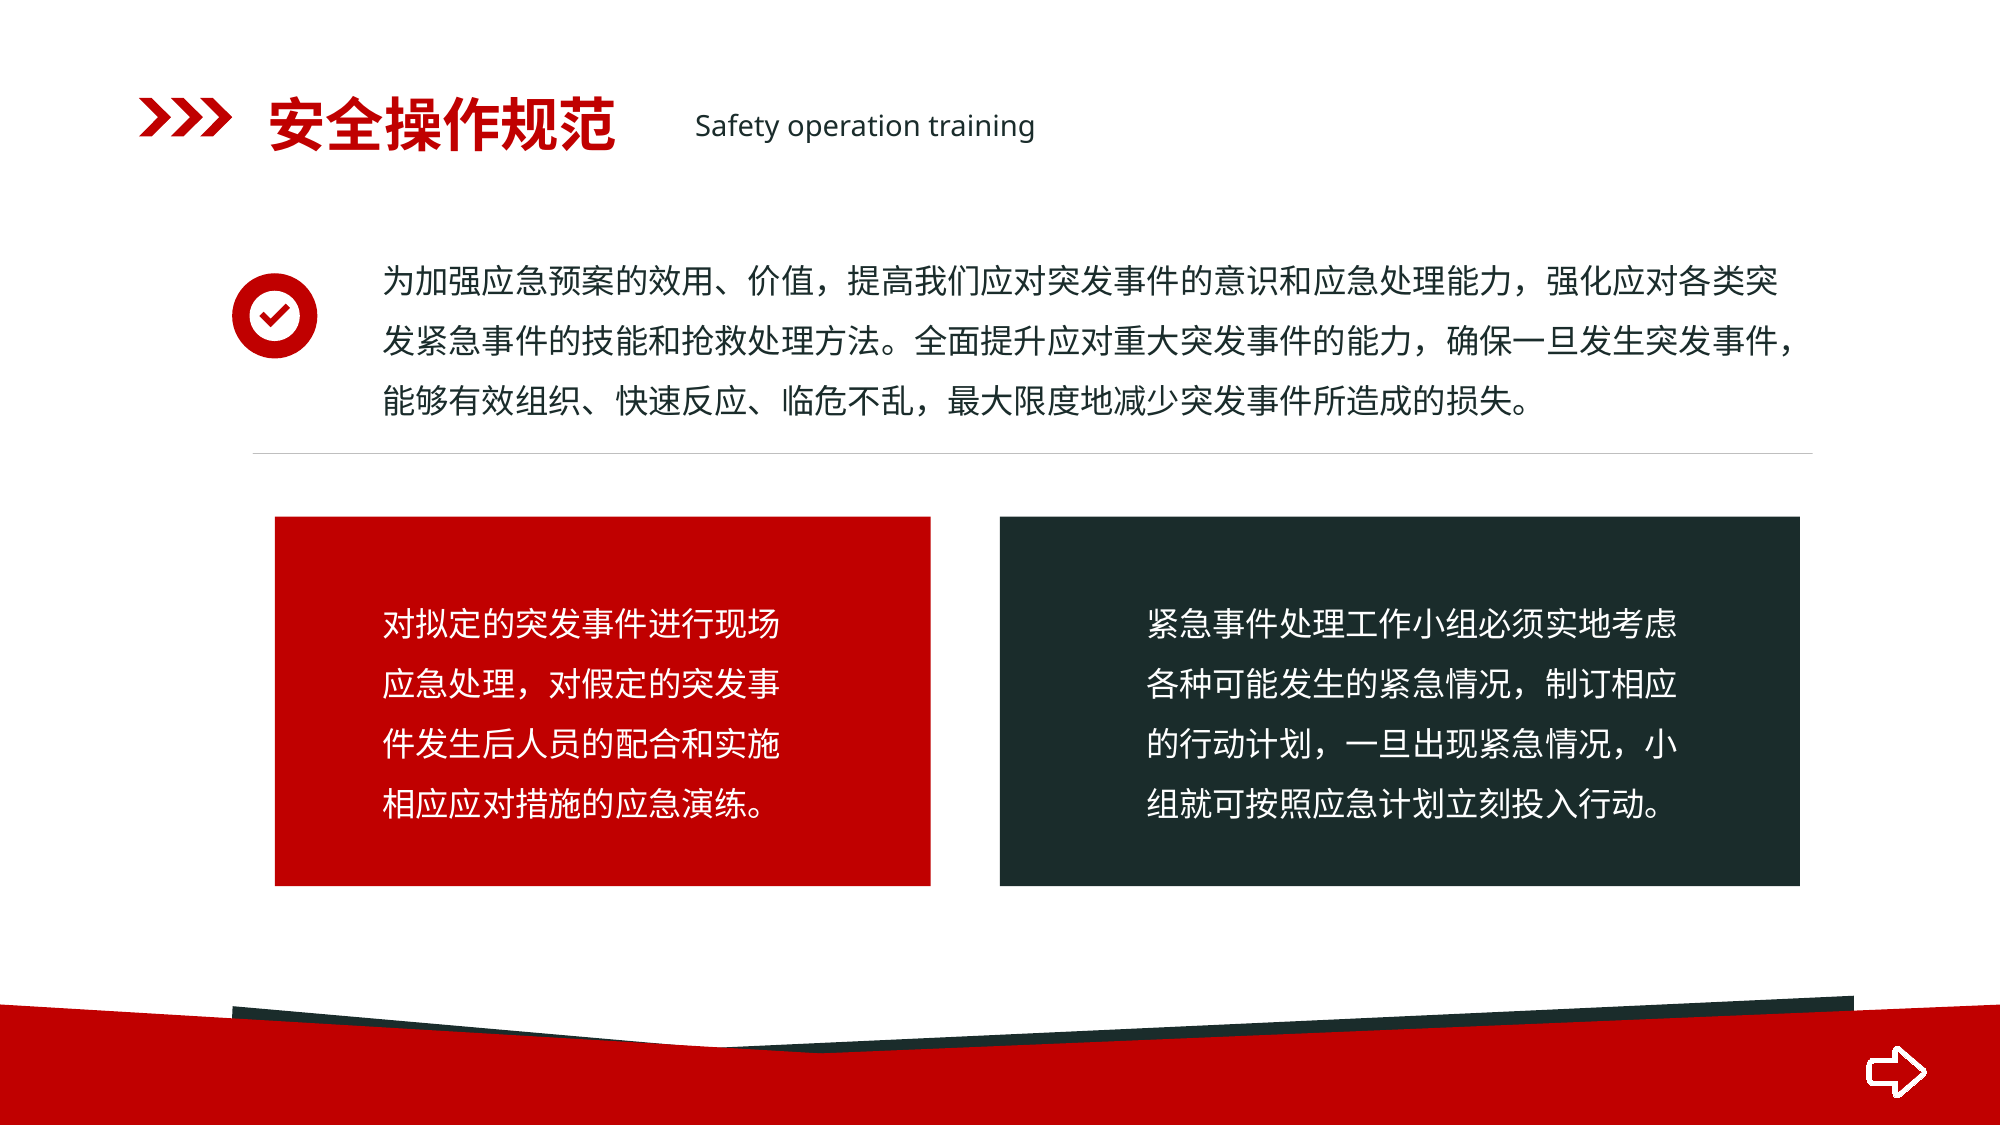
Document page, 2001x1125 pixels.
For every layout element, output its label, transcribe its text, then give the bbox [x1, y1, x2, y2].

text_box 为加强应急预案的效用、价值，提高我们应对突发事件的意识和应急处理能力，强化应对各类突发紧急事件的技能和抢救处理方法。全面提升应对重大突发事件的能力，确保一旦发生突发事件，能够有效组织、快速反应、临危不乱，最大限度地减少突发事件所造成的损失。 [367, 232, 1800, 428]
text_box [999, 516, 1801, 887]
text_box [232, 273, 318, 359]
text_box 安全操作规范 [252, 80, 679, 166]
text_box Safety operation training [680, 99, 1115, 150]
text_box 对拟定的突发事件进行现场应急处理，对假定的突发事件发生后人员的配合和实施相应应对措施的应急演练。 [367, 575, 827, 831]
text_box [138, 97, 233, 137]
text_box [274, 516, 932, 887]
text_box 紧急事件处理工作小组必须实地考虑各种可能发生的紧急情况，制订相应的行动计划，一旦出现紧急情况，小组就可按照应急计划立刻投入行动。 [1131, 575, 1699, 831]
